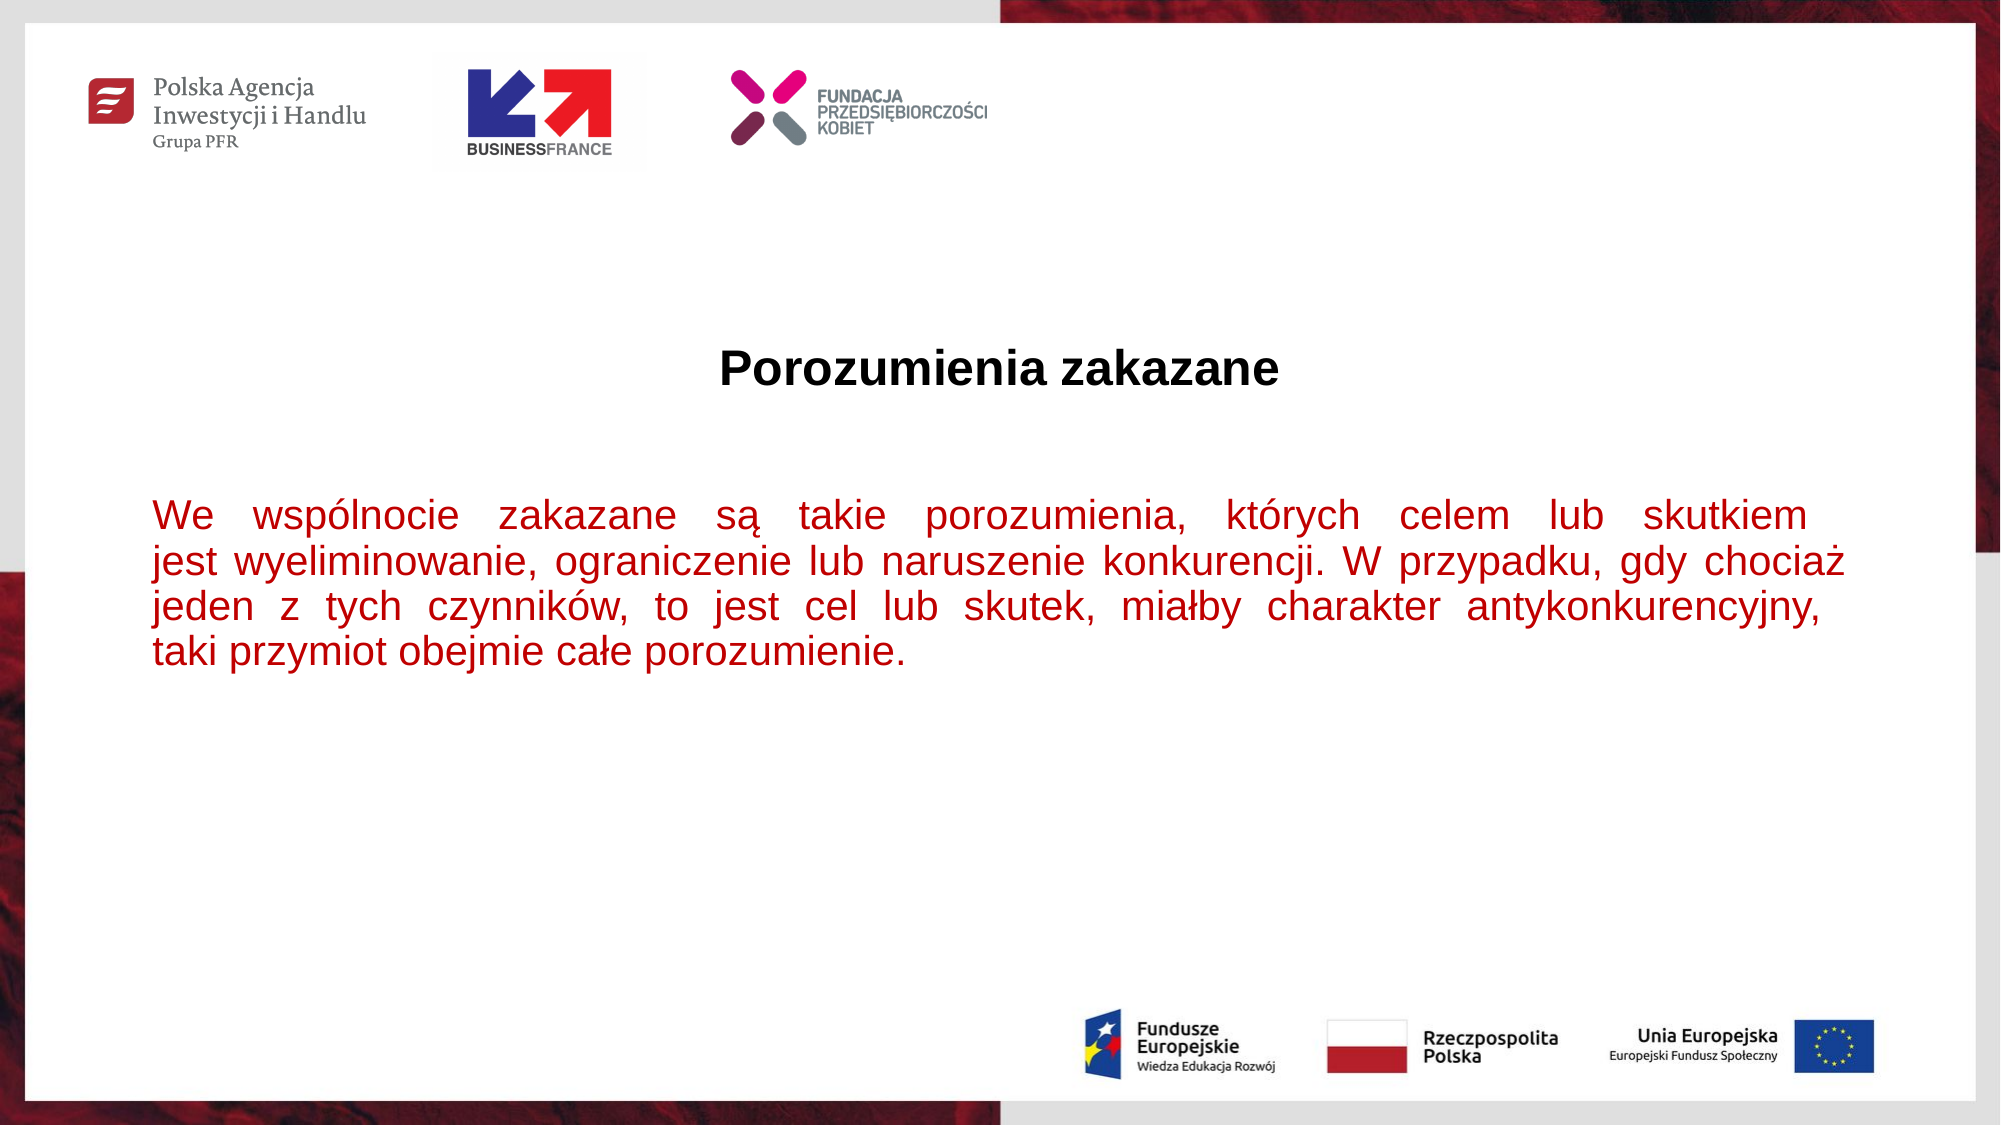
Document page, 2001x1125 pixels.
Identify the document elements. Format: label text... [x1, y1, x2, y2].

picture [0, 0, 2001, 1125]
list We wspólnocie zakazane są takie porozumienia, których celem lub skutkiem jest wyeliminowanie, ograniczenie lub naruszenie konkurencji. W przypadku, gdy chociaż jeden z tych czynników, to jest cel lub skutek, miałby charakter antykonkurencyjny, taki przymiot obejmie całe porozumienie. [137, 486, 1863, 1125]
title Porozumienia zakazane [137, 260, 1863, 478]
